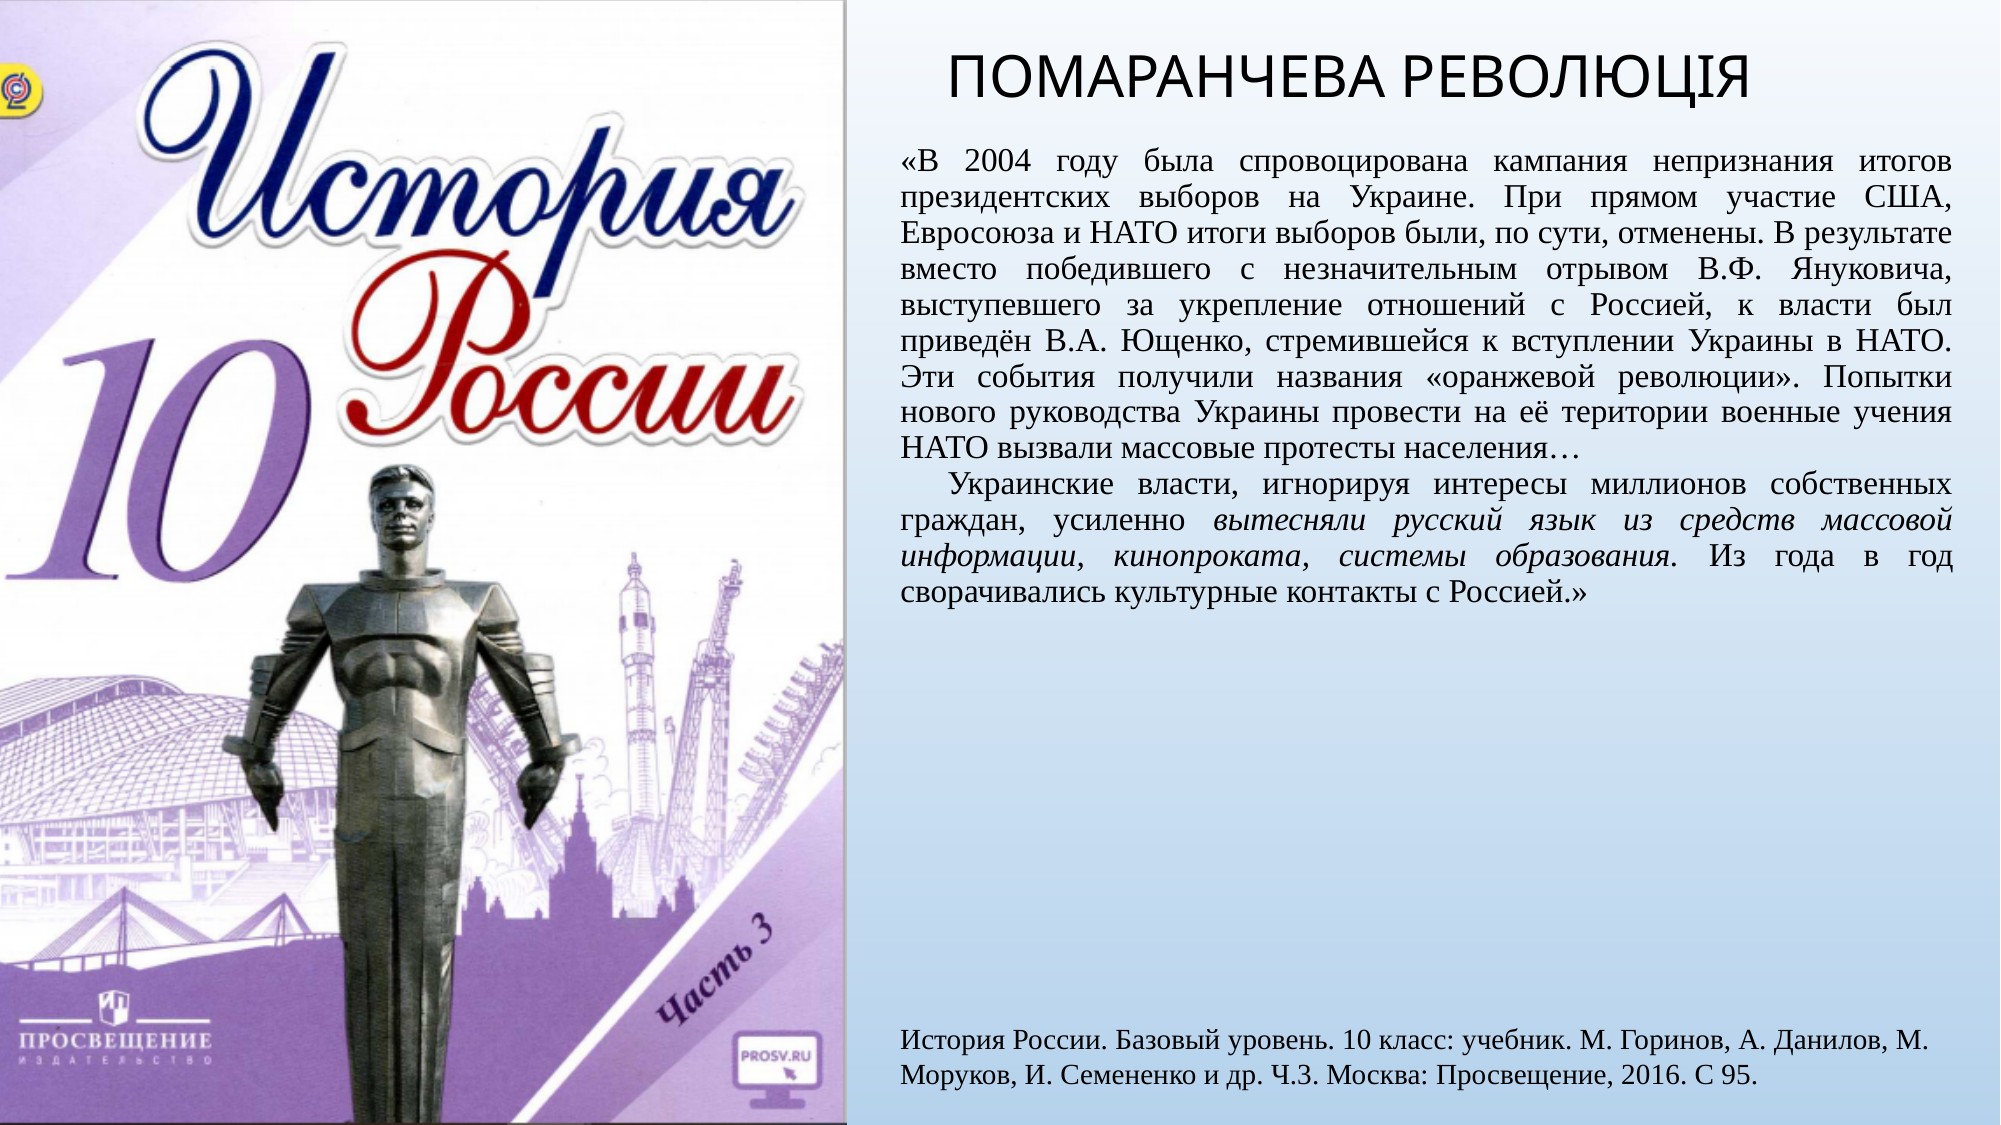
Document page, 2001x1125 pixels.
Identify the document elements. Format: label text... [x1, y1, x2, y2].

text_box ПОМАРАНЧЕВА РЕВОЛЮЦІЯ [931, 32, 1923, 117]
list «В 2004 году была спровоцирована кампания непризнания итогов президентских выборов на Украине. При прямом участие США, Евросоюза и НАТО итоги выборов были, по сути, отменены. В результате вместо победившего с незначительным отрывом В.Ф. Януковича, выступевшего за укрепление отношений с Россией, к власти был приведён В.А. Ющенко, стремившейся к вступлении Украины в НАТО. Эти события получили названия «оранжевой революции». Попытки нового руководства Украины провести на её територии военные учения НАТО вызвали массовые протесты населения… Украинские власти, игнорируя интересы миллионов собственных граждан, усиленно вытесняли русский язык из средств массовой информации, кинопроката, системы образования. Из года в год сворачивались культурные контакты с Россией.» [885, 135, 1970, 658]
picture [0, 0, 847, 1125]
text_box История России. Базовый уровень. 10 класс: учебник. М. Горинов, А. Данилов, М. Моруков, И. Семененко и др. Ч.3. Москва: Просвещение, 2016. С 95. [885, 1012, 2000, 1098]
